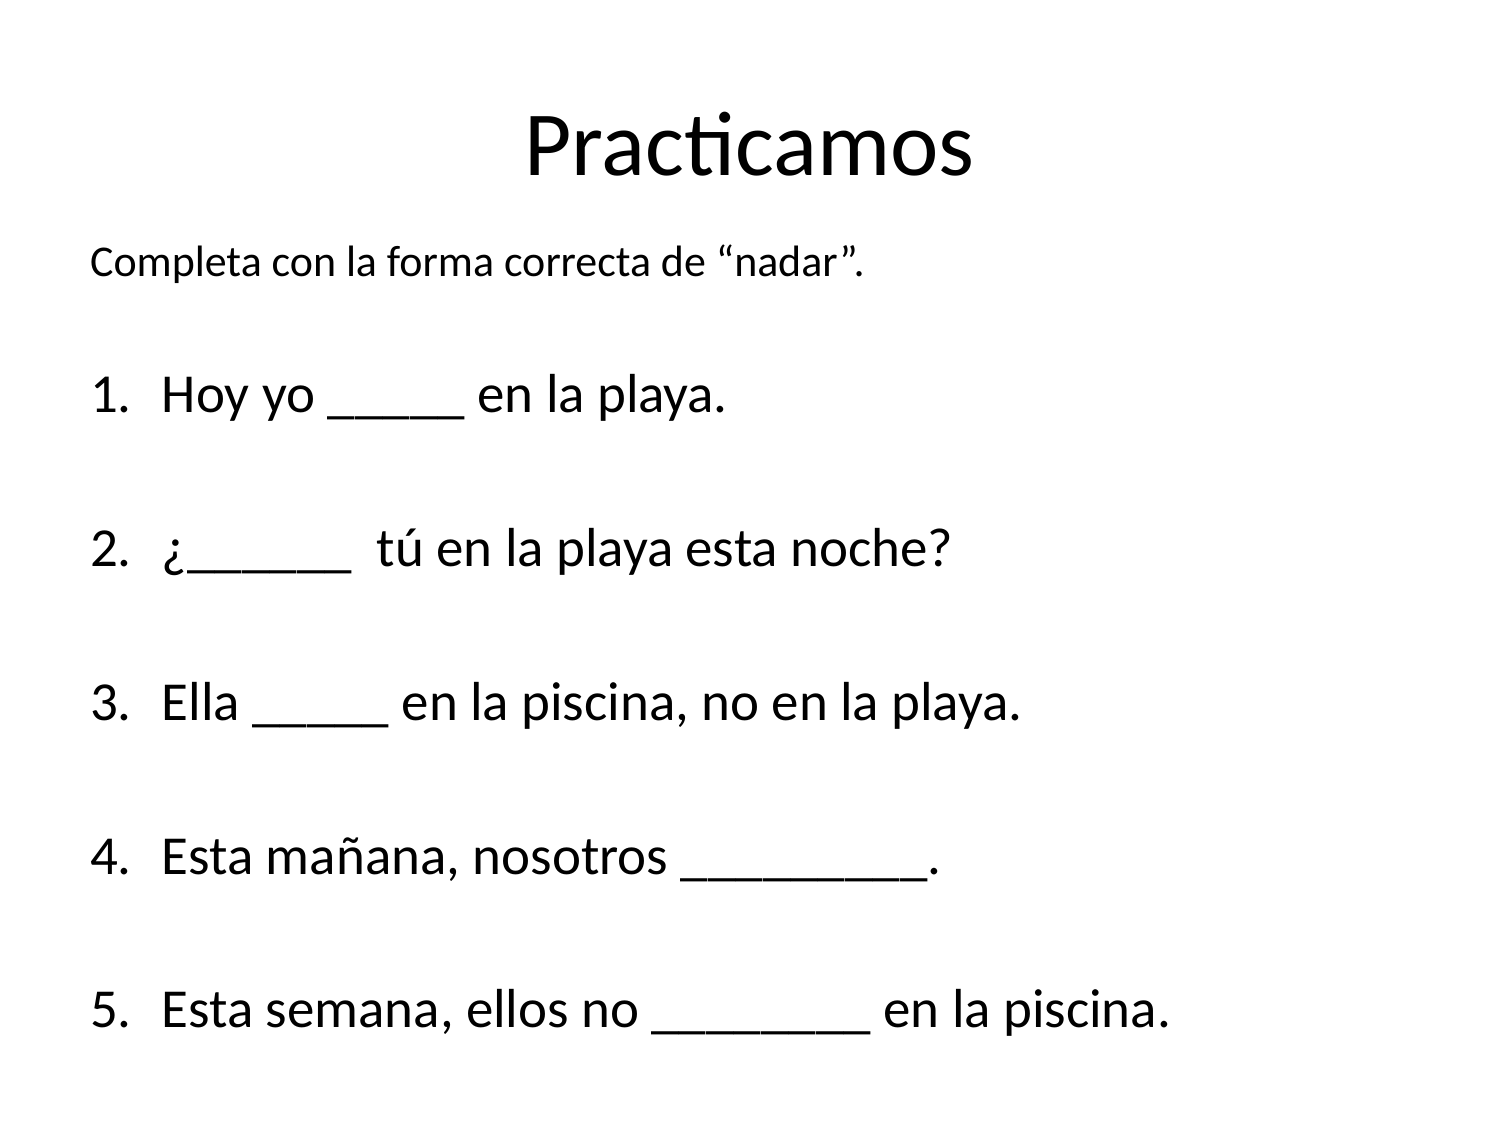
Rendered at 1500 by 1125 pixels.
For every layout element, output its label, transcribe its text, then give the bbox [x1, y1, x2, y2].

list Completa con la forma correcta de “nadar”. Hoy yo _____ en la playa. ¿______ tú en la playa esta noche? Ella _____ en la piscina, no en la playa. Esta mañana, nosotros _________. Esta semana, ellos no ________ en la piscina. [75, 224, 1425, 1050]
title Practicamos [75, 45, 1425, 224]
